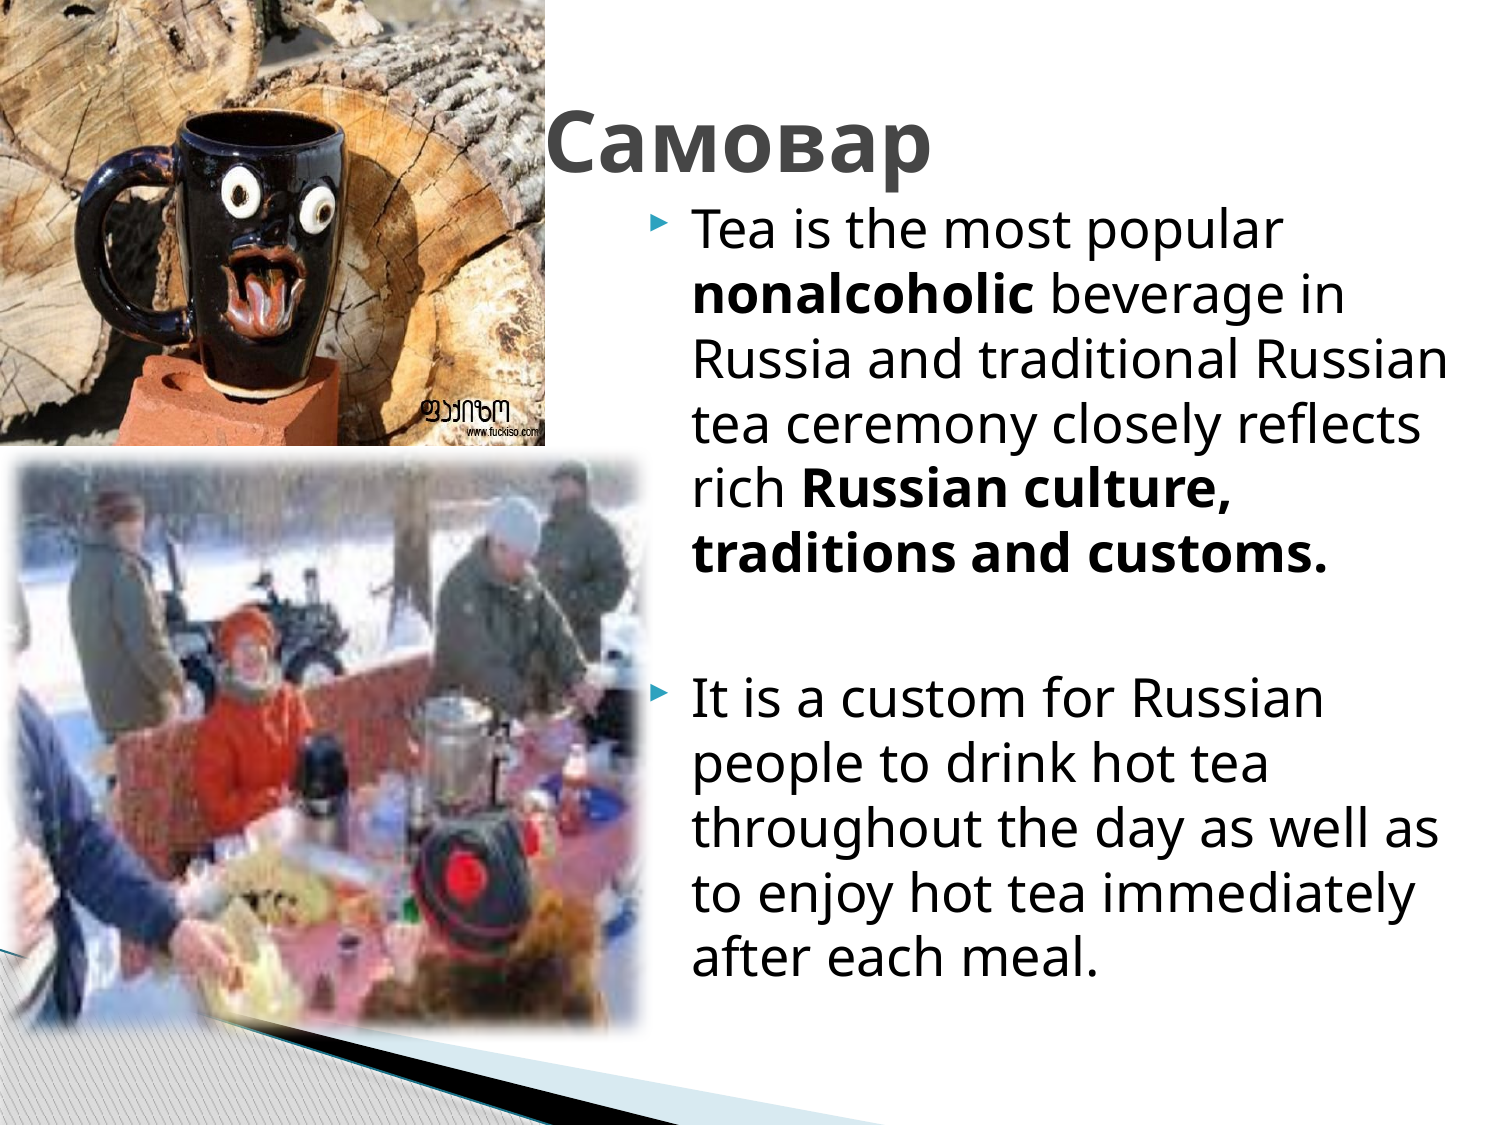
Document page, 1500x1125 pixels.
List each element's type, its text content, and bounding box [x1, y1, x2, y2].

title Самовар [550, 45, 1425, 233]
list Tea is the most popular nonalcoholic beverage in Russia and traditional Russian tea ceremony closely reflects rich Russian culture, traditions and customs. It is a custom for Russian people to drink hot tea throughout the day as well as to enjoy hot tea immediately after each meal. [614, 187, 1500, 1067]
picture [0, 0, 655, 1044]
